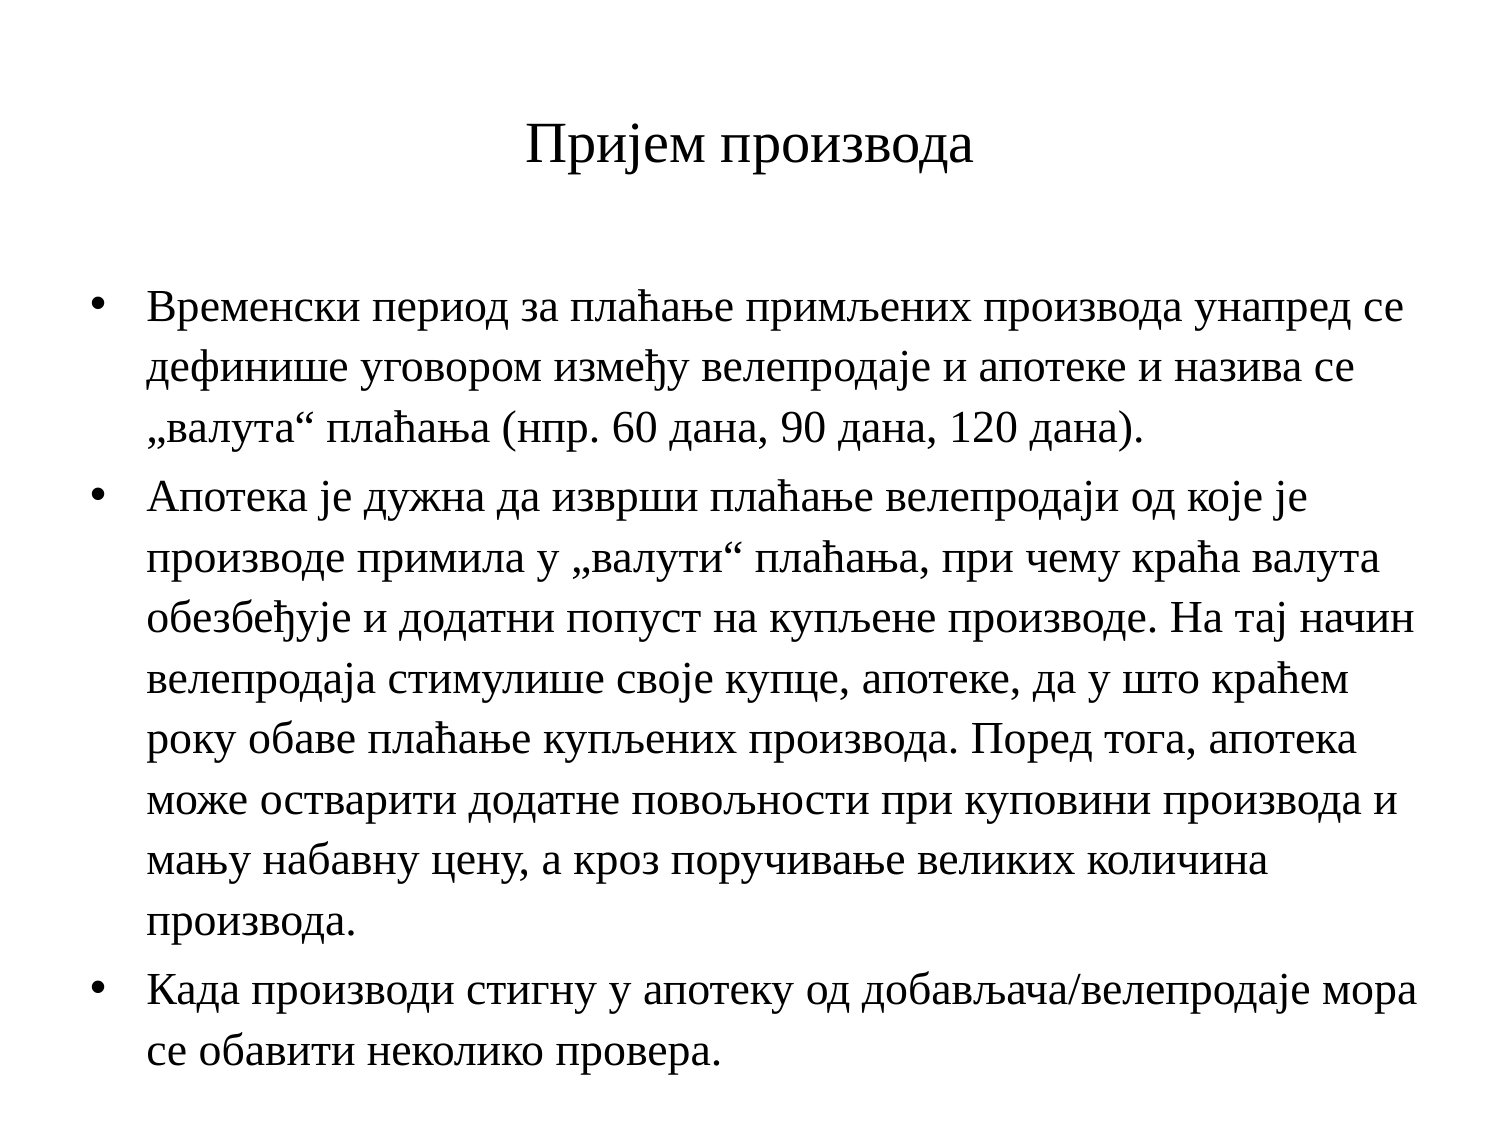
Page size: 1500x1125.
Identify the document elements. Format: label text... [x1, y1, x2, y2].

list Временски период за плаћање примљених производа унапред се дефинише уговором између велепродаје и апотеке и назива се „валута“ плаћања (нпр. 60 дана, 90 дана, 120 дана). Апотека је дужна да изврши плаћање велепродаји од које је производе примила у „валути“ плаћања, при чему краћа валута обезбеђује и додатни попуст на купљене производе. На тај начин велепродаја стимулише своје купце, апотеке, да у што краћем року обаве плаћање купљених производа. Поред тога, апотека може остварити додатне повољности при куповини производа и мању набавну цену, а кроз поручивање великих количина производа. Када производи стигну у апотеку од добављача/велепродаје мора се обавити неколико провера. [75, 262, 1447, 1005]
title Пријем производа [75, 45, 1425, 233]
